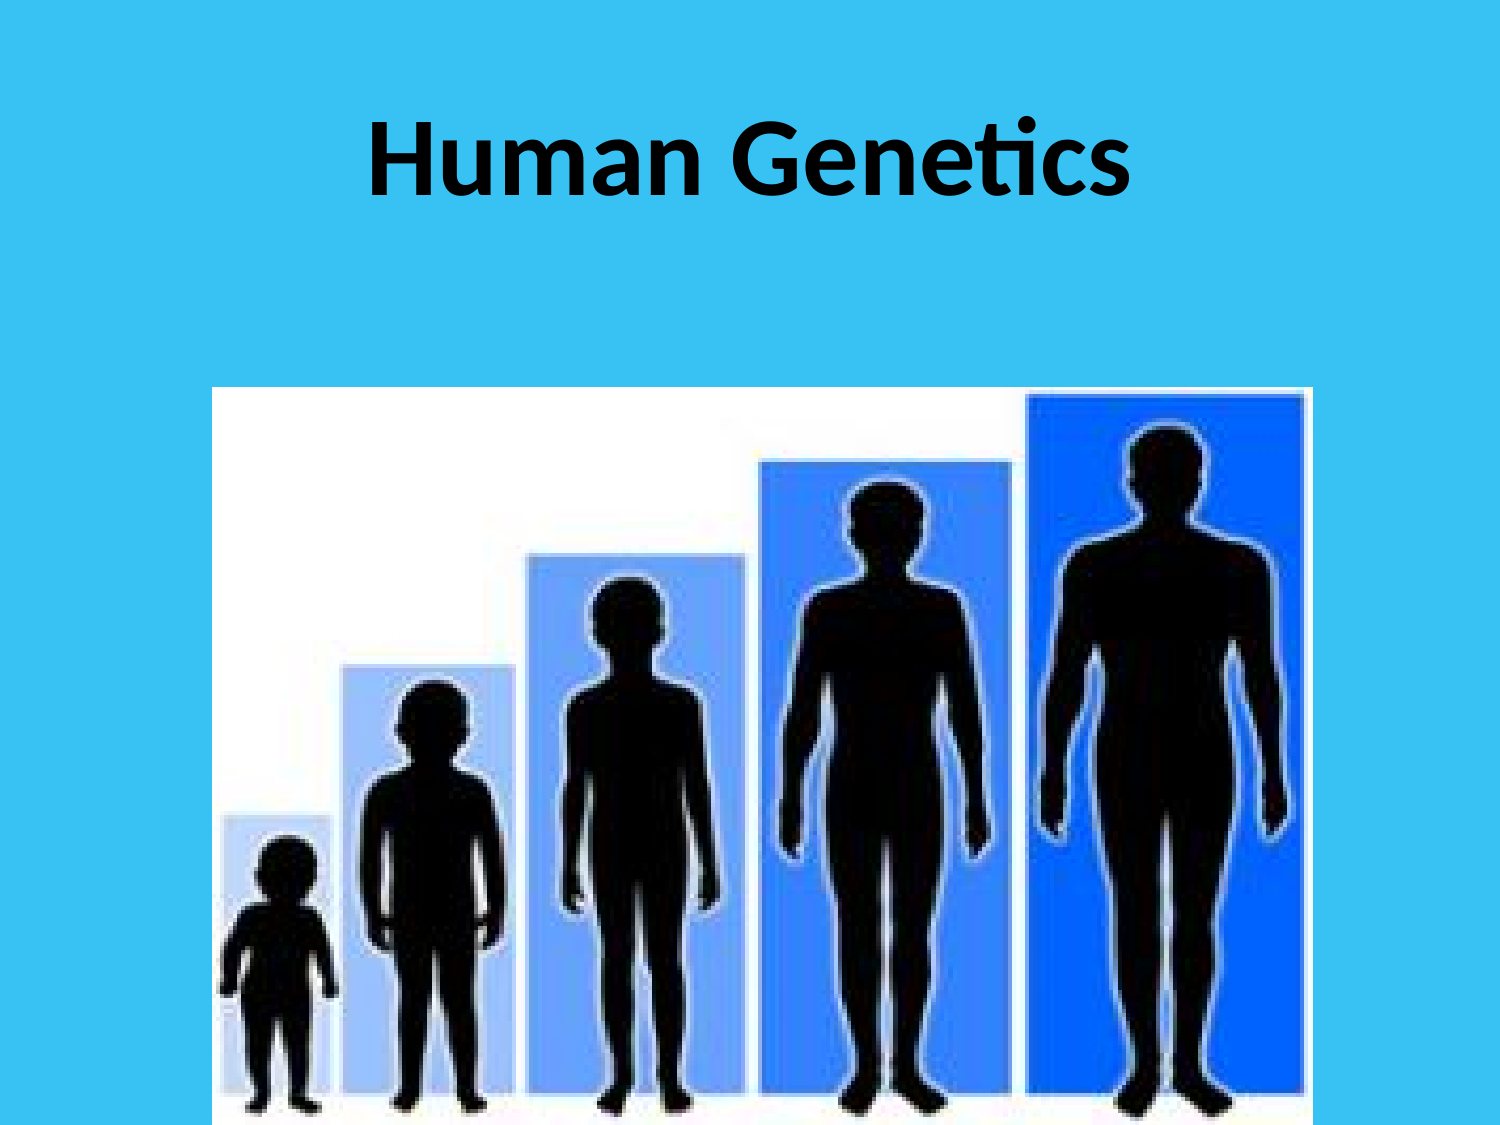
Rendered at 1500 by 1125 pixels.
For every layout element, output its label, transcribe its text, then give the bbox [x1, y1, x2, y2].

title Human Genetics [0, 0, 1500, 400]
picture [212, 387, 1313, 1125]
